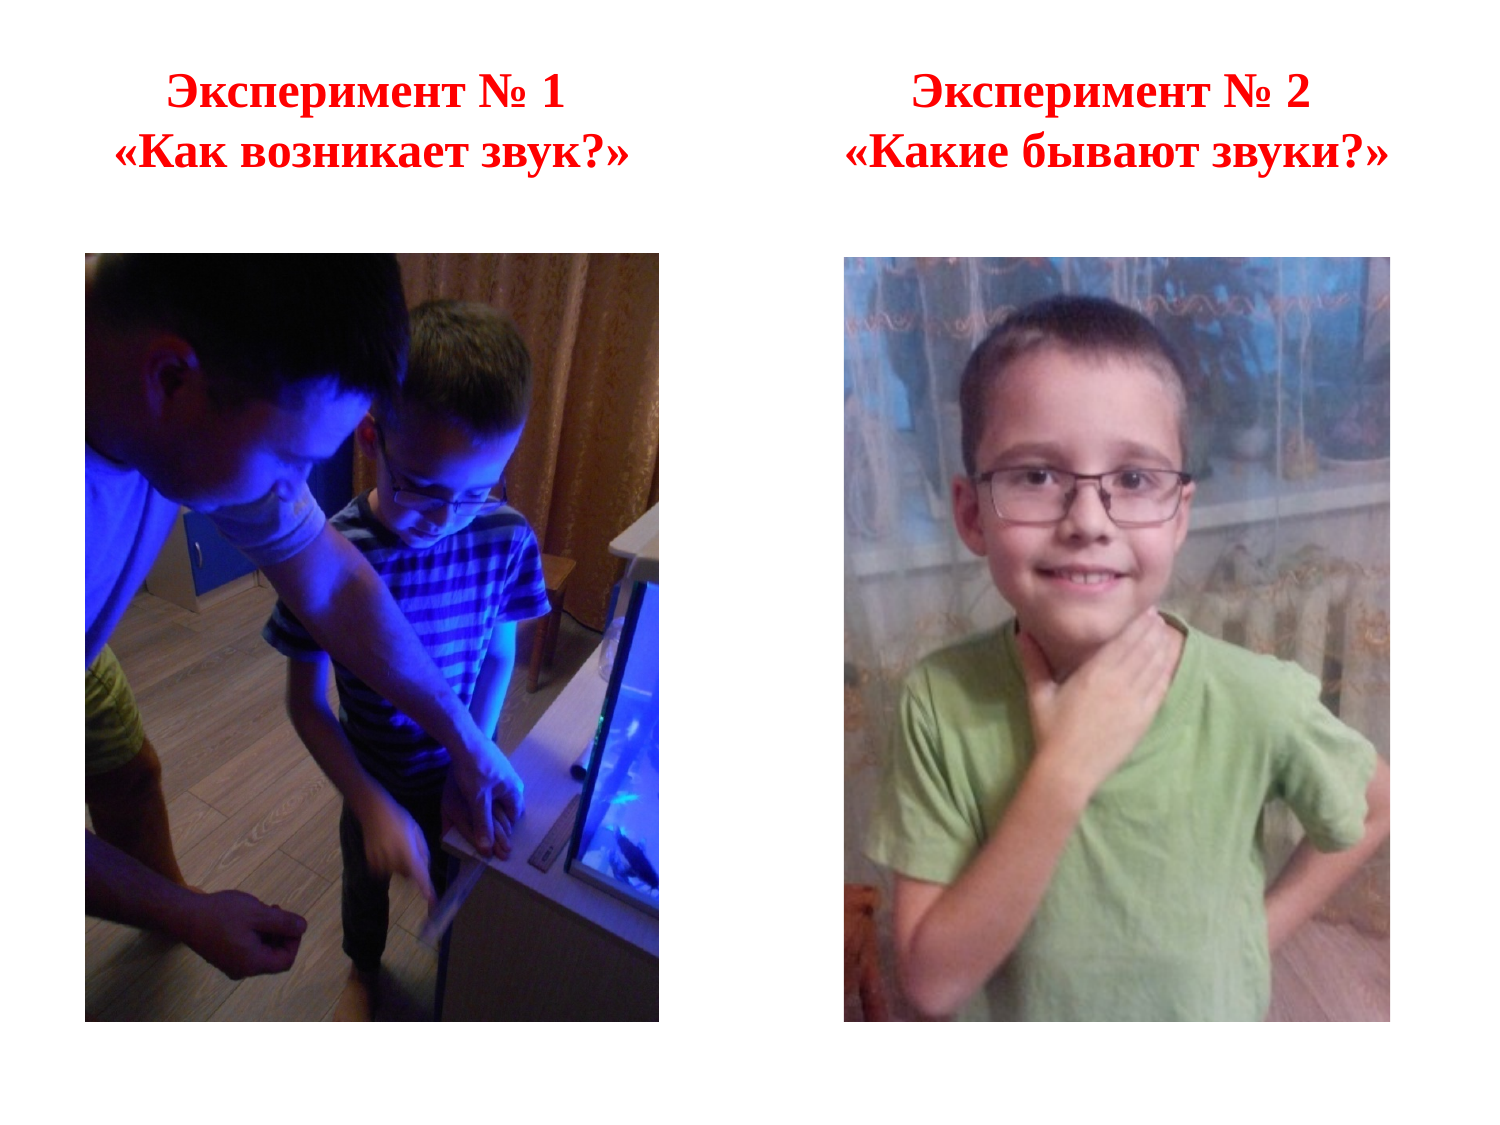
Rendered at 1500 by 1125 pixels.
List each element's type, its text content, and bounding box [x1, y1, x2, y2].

picture [84, 253, 660, 1022]
list Эксперимент № 2 «Какие бывают звуки?» [797, 50, 1437, 304]
picture [843, 257, 1391, 1022]
title Эксперимент № 1 «Как возникает звук?» [29, 50, 715, 185]
